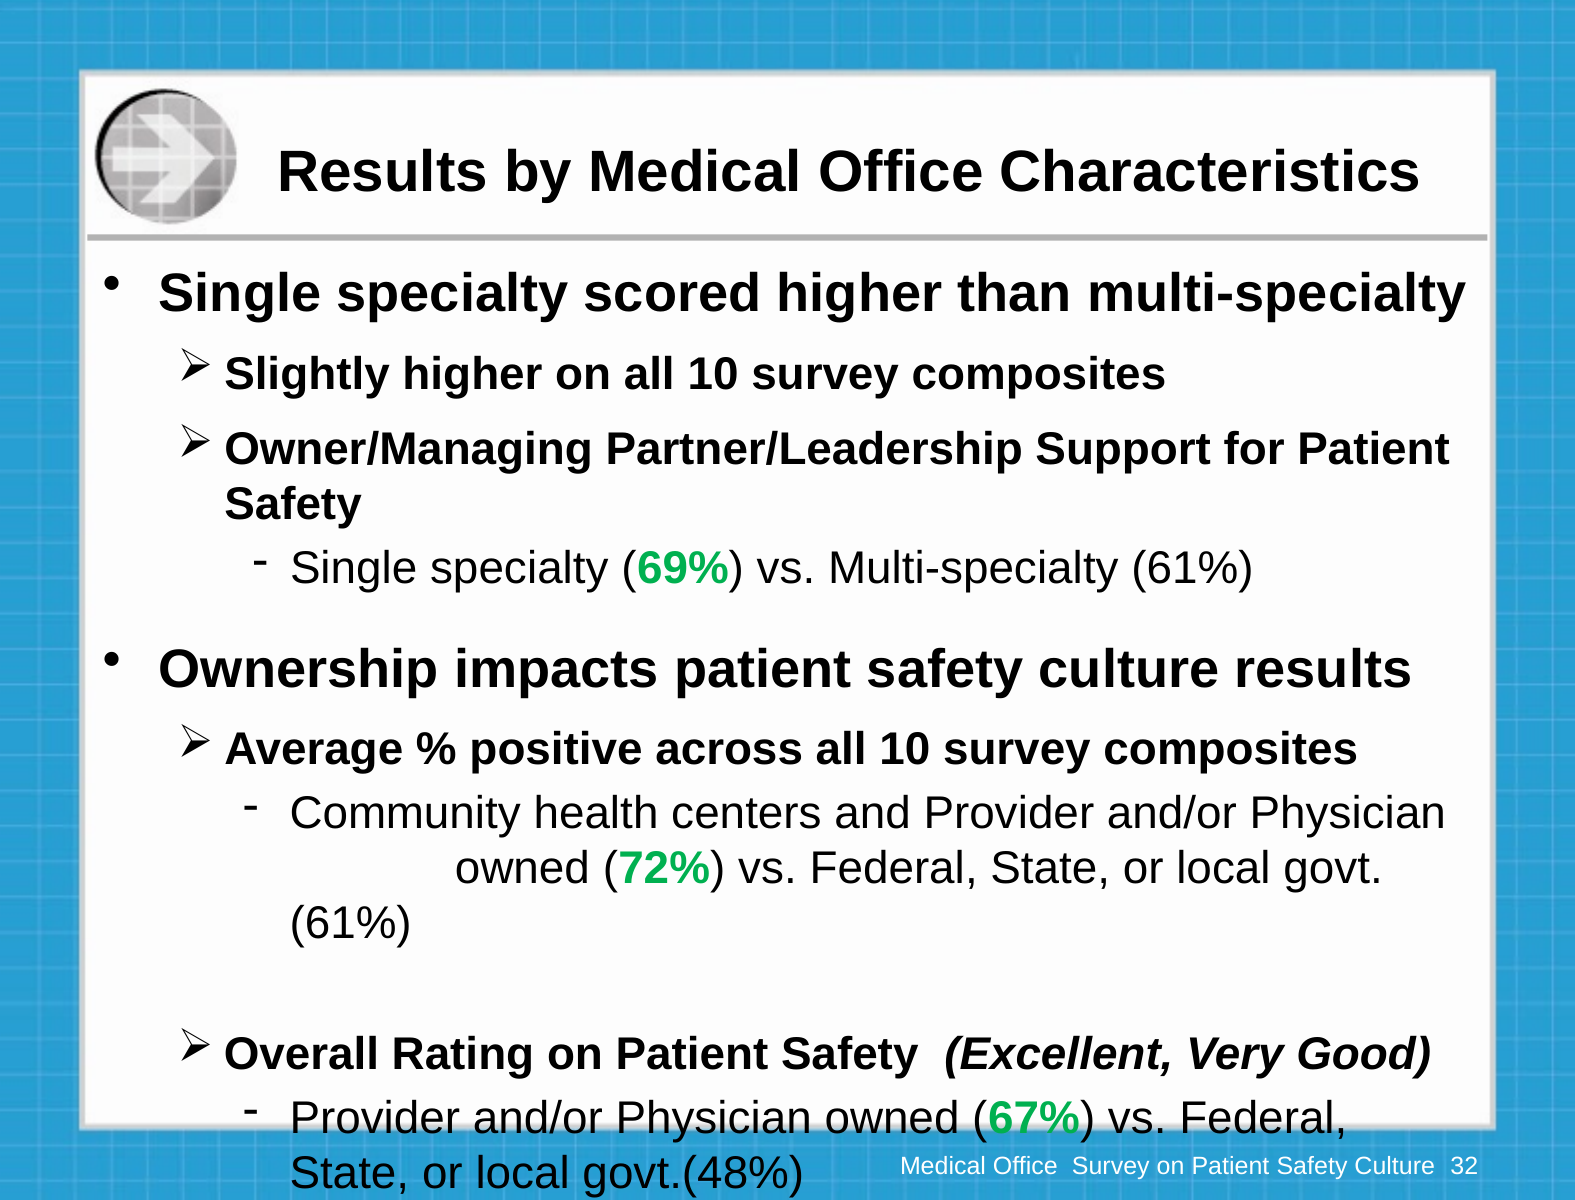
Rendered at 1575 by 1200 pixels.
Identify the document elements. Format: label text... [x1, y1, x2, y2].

title Results by Medical Office Characteristics [262, 87, 1497, 249]
picture [0, 0, 1575, 1200]
list Single specialty scored higher than multi-specialty Slightly higher on all 10 survey composites Owner/Managing Partner/Leadership Support for Patient Safety Single specialty (69%) vs. Multi-specialty (61%) Ownership impacts patient safety culture results Average % positive across all 10 survey composites Community health centers and Provider and/or Physician owned (72%) vs. Federal, State, or local govt. (61%) Overall Rating on Patient Safety (Excellent, Very Good) Provider and/or Physician owned (67%) vs. Federal, State, or local govt.(48%) [87, 249, 1488, 1151]
